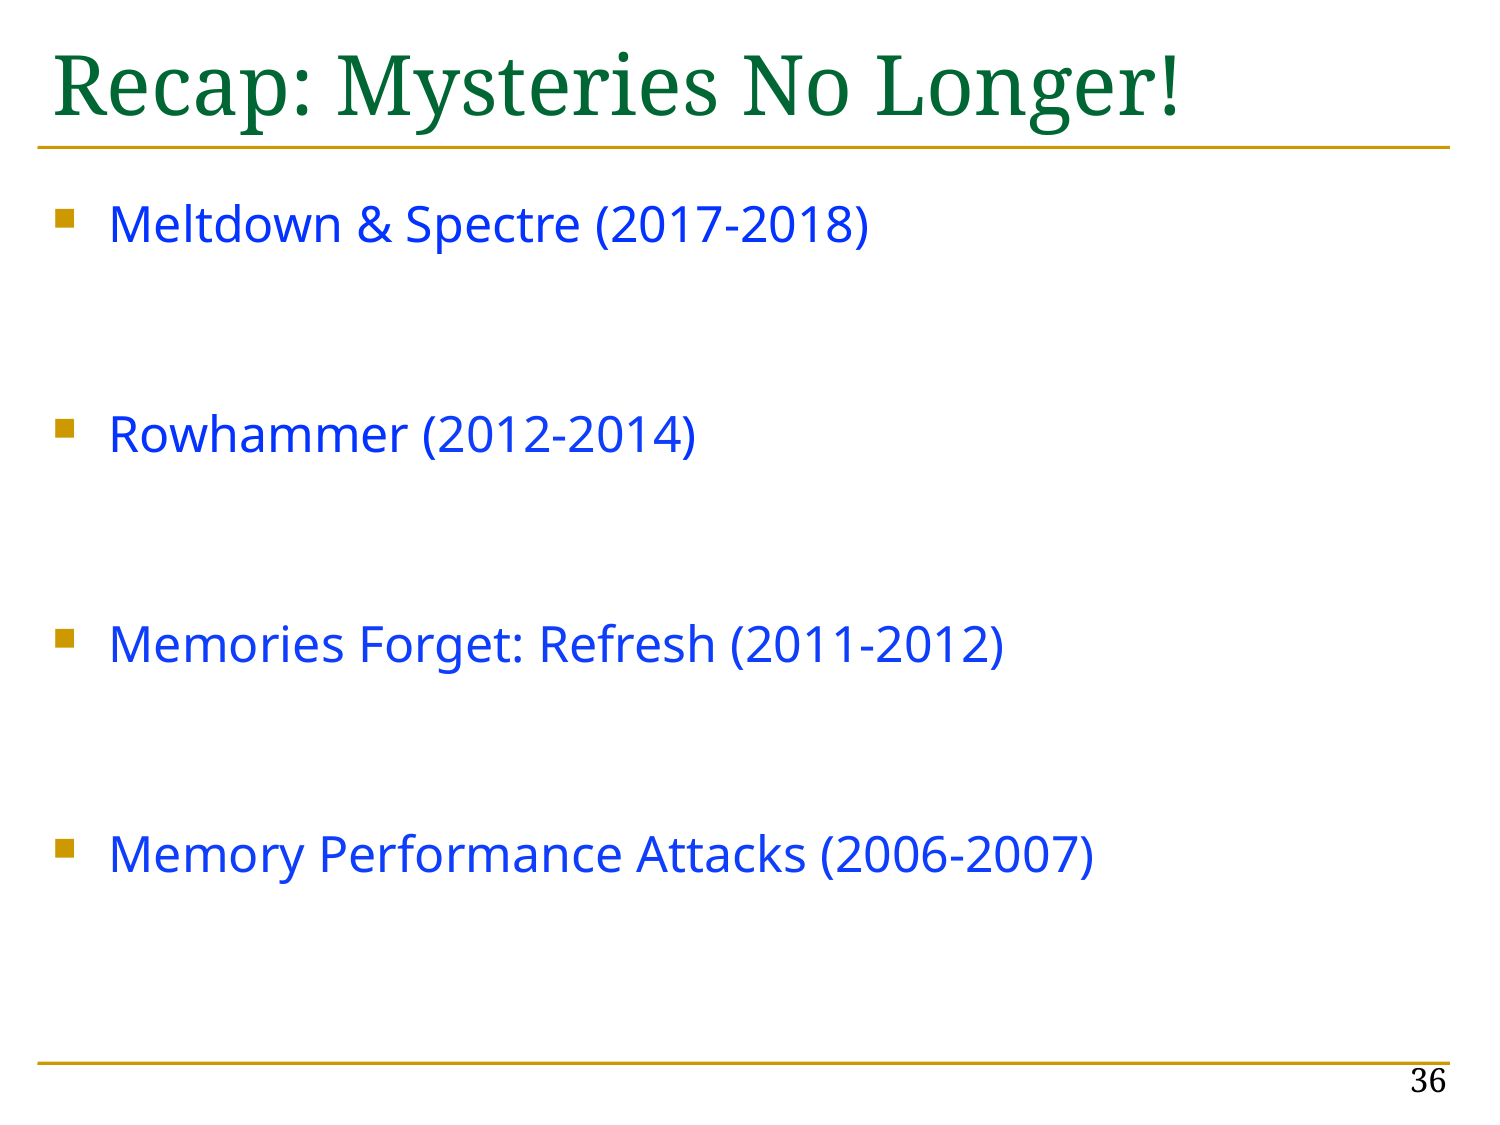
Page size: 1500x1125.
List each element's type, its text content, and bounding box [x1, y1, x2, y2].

list Meltdown & Spectre (2017-2018) Rowhammer (2012-2014) Memories Forget: Refresh (2011-2012) Memory Performance Attacks (2006-2007) [37, 185, 1450, 1038]
title Recap: Mysteries No Longer! [37, 24, 1450, 185]
slide_number 36 [1111, 1036, 1462, 1112]
